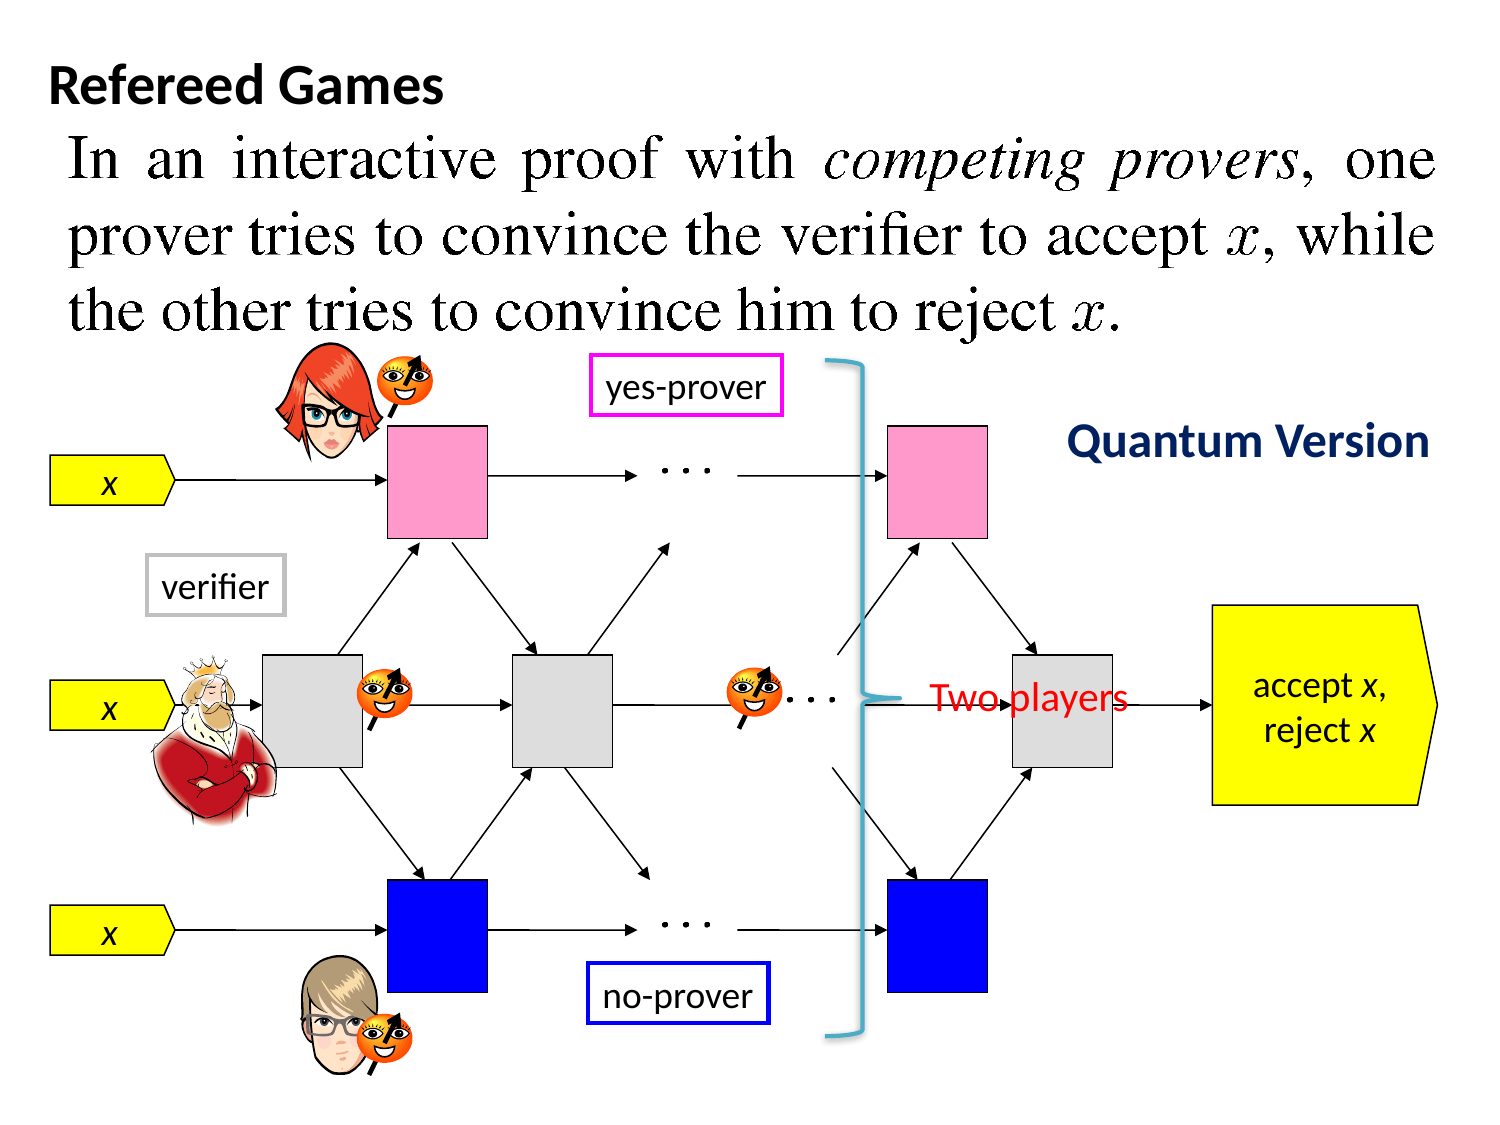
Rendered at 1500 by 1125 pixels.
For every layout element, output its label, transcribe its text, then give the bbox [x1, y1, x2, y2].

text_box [356, 1012, 413, 1076]
text_box [387, 879, 488, 993]
text_box [449, 768, 533, 881]
text_box x [50, 905, 175, 956]
text_box verifier [146, 554, 285, 615]
picture [660, 463, 713, 474]
text_box no-prover [587, 963, 769, 1023]
text_box x [50, 455, 175, 506]
text_box [512, 654, 613, 768]
text_box [1144, 698, 1213, 712]
text_box [869, 923, 887, 937]
text_box [488, 469, 638, 483]
text_box [564, 768, 650, 880]
text_box [588, 542, 670, 654]
text_box [278, 654, 363, 768]
text_box [1012, 654, 1113, 662]
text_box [299, 954, 383, 1076]
text_box [887, 425, 988, 539]
text_box [869, 469, 887, 483]
text_box [487, 923, 638, 937]
text_box [887, 879, 988, 993]
text_box yes-prover [590, 354, 783, 415]
picture [149, 654, 278, 829]
text_box Two players [914, 662, 1144, 728]
text_box [174, 473, 388, 487]
picture [62, 129, 1436, 346]
text_box x [50, 680, 144, 731]
picture [785, 692, 838, 704]
text_box [387, 425, 488, 539]
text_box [356, 667, 413, 731]
text_box accept x, reject x [1212, 605, 1438, 806]
text_box [174, 923, 388, 937]
text_box Refereed Games [33, 39, 460, 124]
text_box [869, 815, 918, 880]
text_box [951, 542, 1038, 654]
text_box [949, 768, 1033, 881]
text_box [451, 542, 538, 654]
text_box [274, 342, 384, 463]
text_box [726, 665, 783, 729]
picture [660, 917, 713, 929]
text_box [417, 698, 512, 712]
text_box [376, 354, 434, 418]
text_box [869, 542, 920, 613]
text_box [1012, 728, 1113, 768]
text_box [339, 767, 425, 880]
text_box [824, 358, 903, 1039]
text_box Quantum Version [1052, 399, 1446, 475]
text_box [338, 542, 420, 654]
